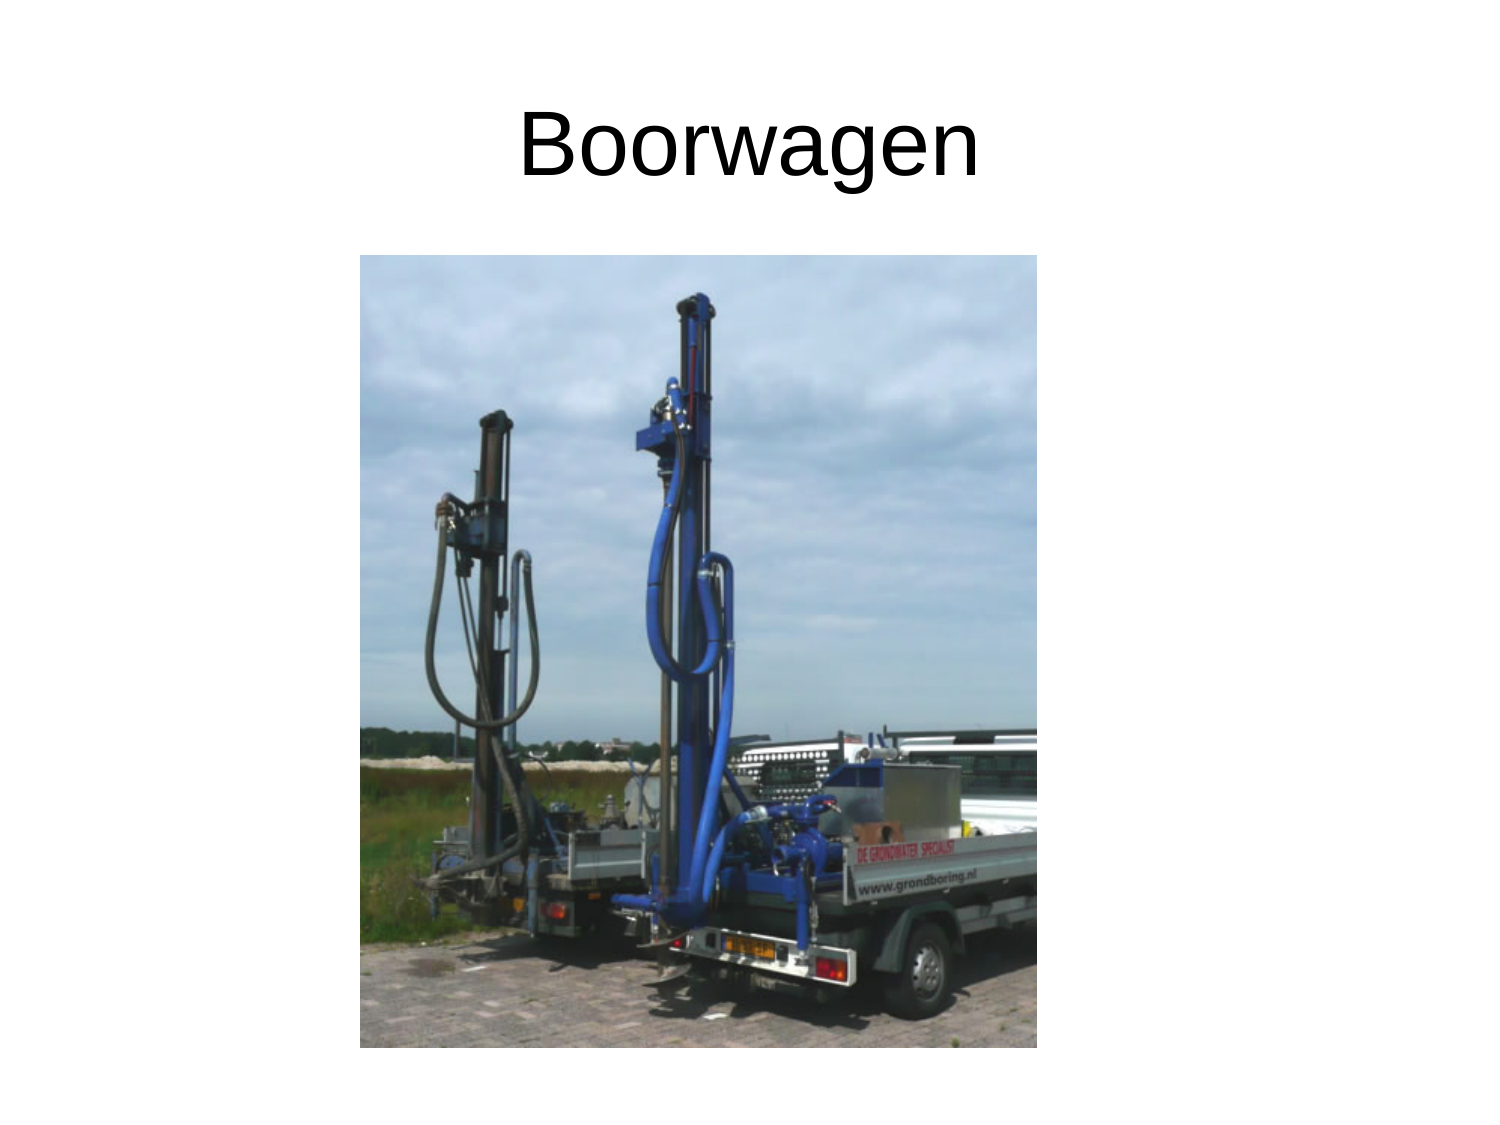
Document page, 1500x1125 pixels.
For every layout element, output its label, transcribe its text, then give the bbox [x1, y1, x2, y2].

title Boorwagen [74, 44, 1426, 233]
picture [359, 255, 1037, 1049]
